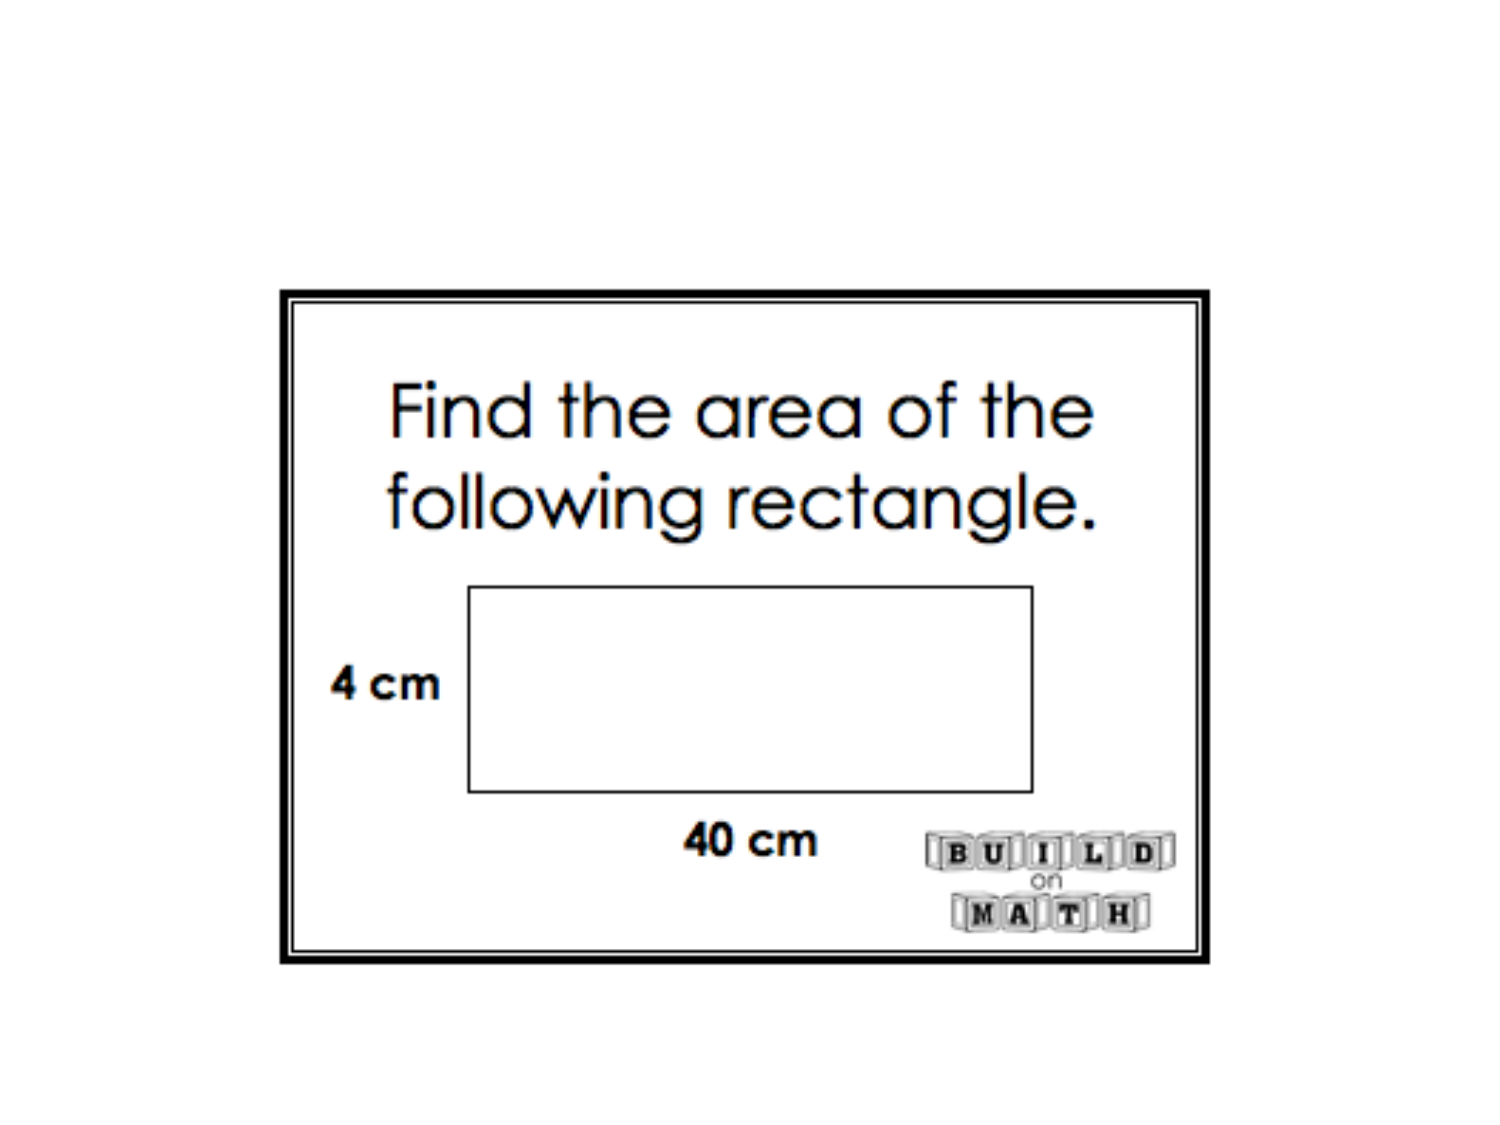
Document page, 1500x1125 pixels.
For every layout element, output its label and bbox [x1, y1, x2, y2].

list [74, 262, 1426, 1006]
